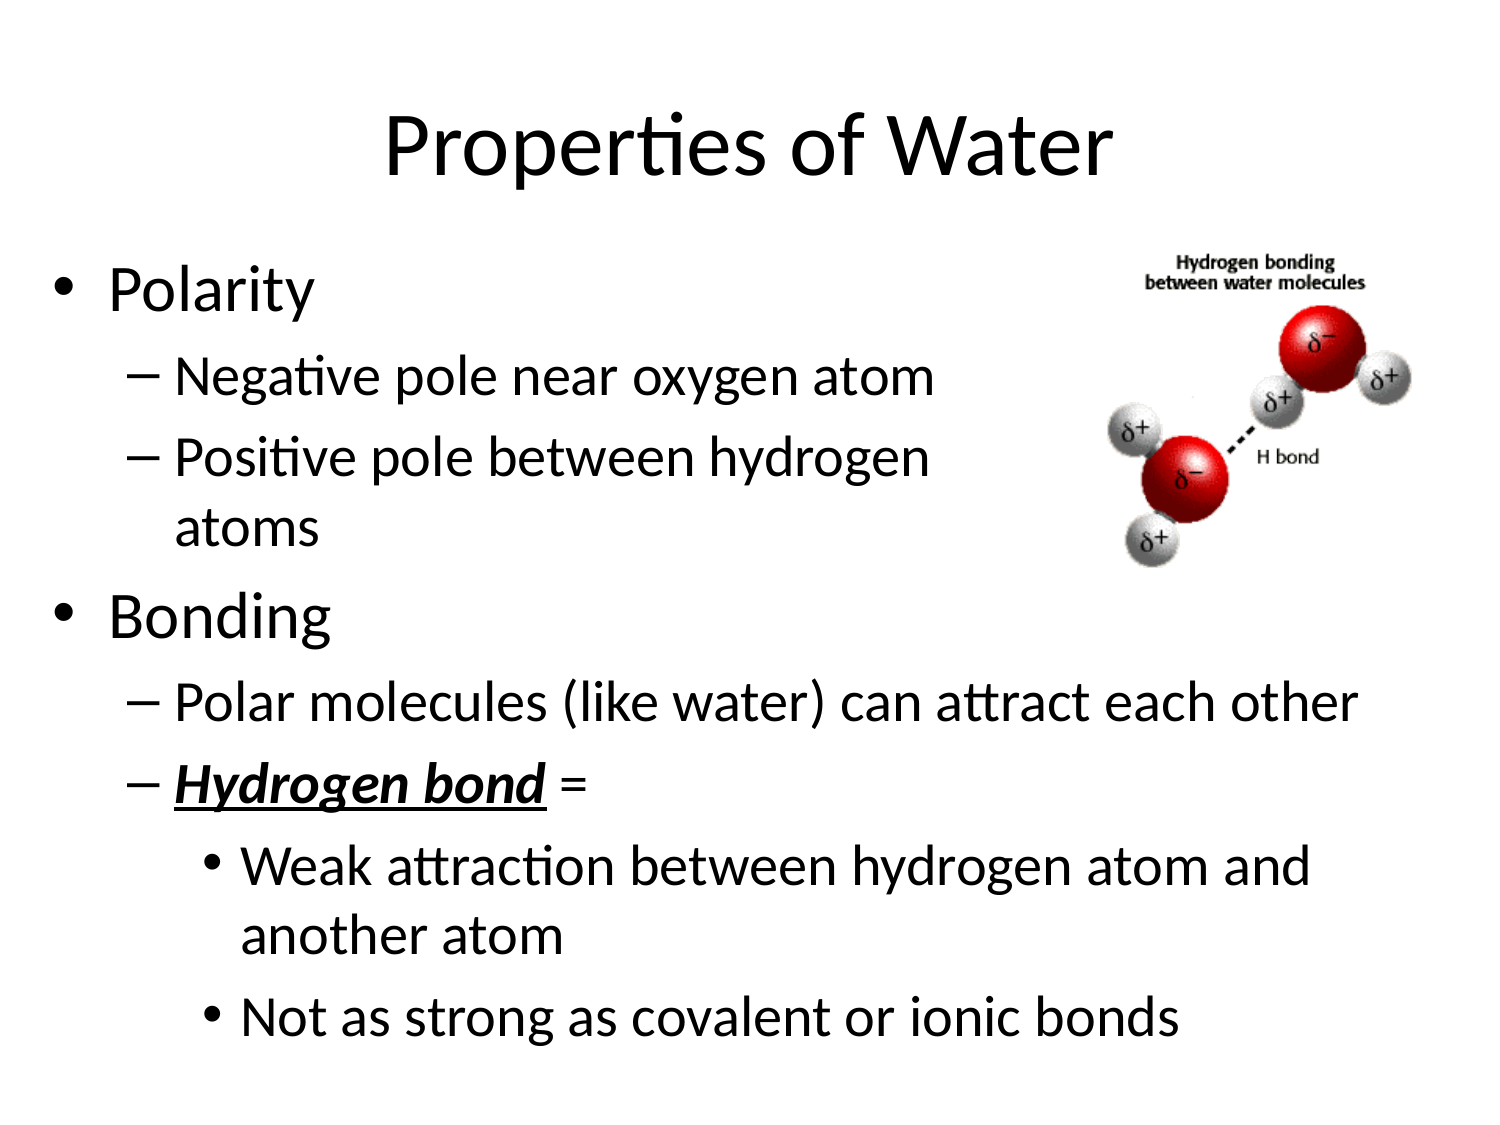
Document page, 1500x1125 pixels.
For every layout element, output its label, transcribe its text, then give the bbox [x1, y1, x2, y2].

picture [1099, 249, 1418, 574]
list Polarity Negative pole near oxygen atom Positive pole between hydrogen atoms Bonding Polar molecules (like water) can attract each other Hydrogen bond = Weak attraction between hydrogen atom and another atom Not as strong as covalent or ionic bonds [37, 237, 1500, 1088]
title Properties of Water [75, 45, 1425, 233]
